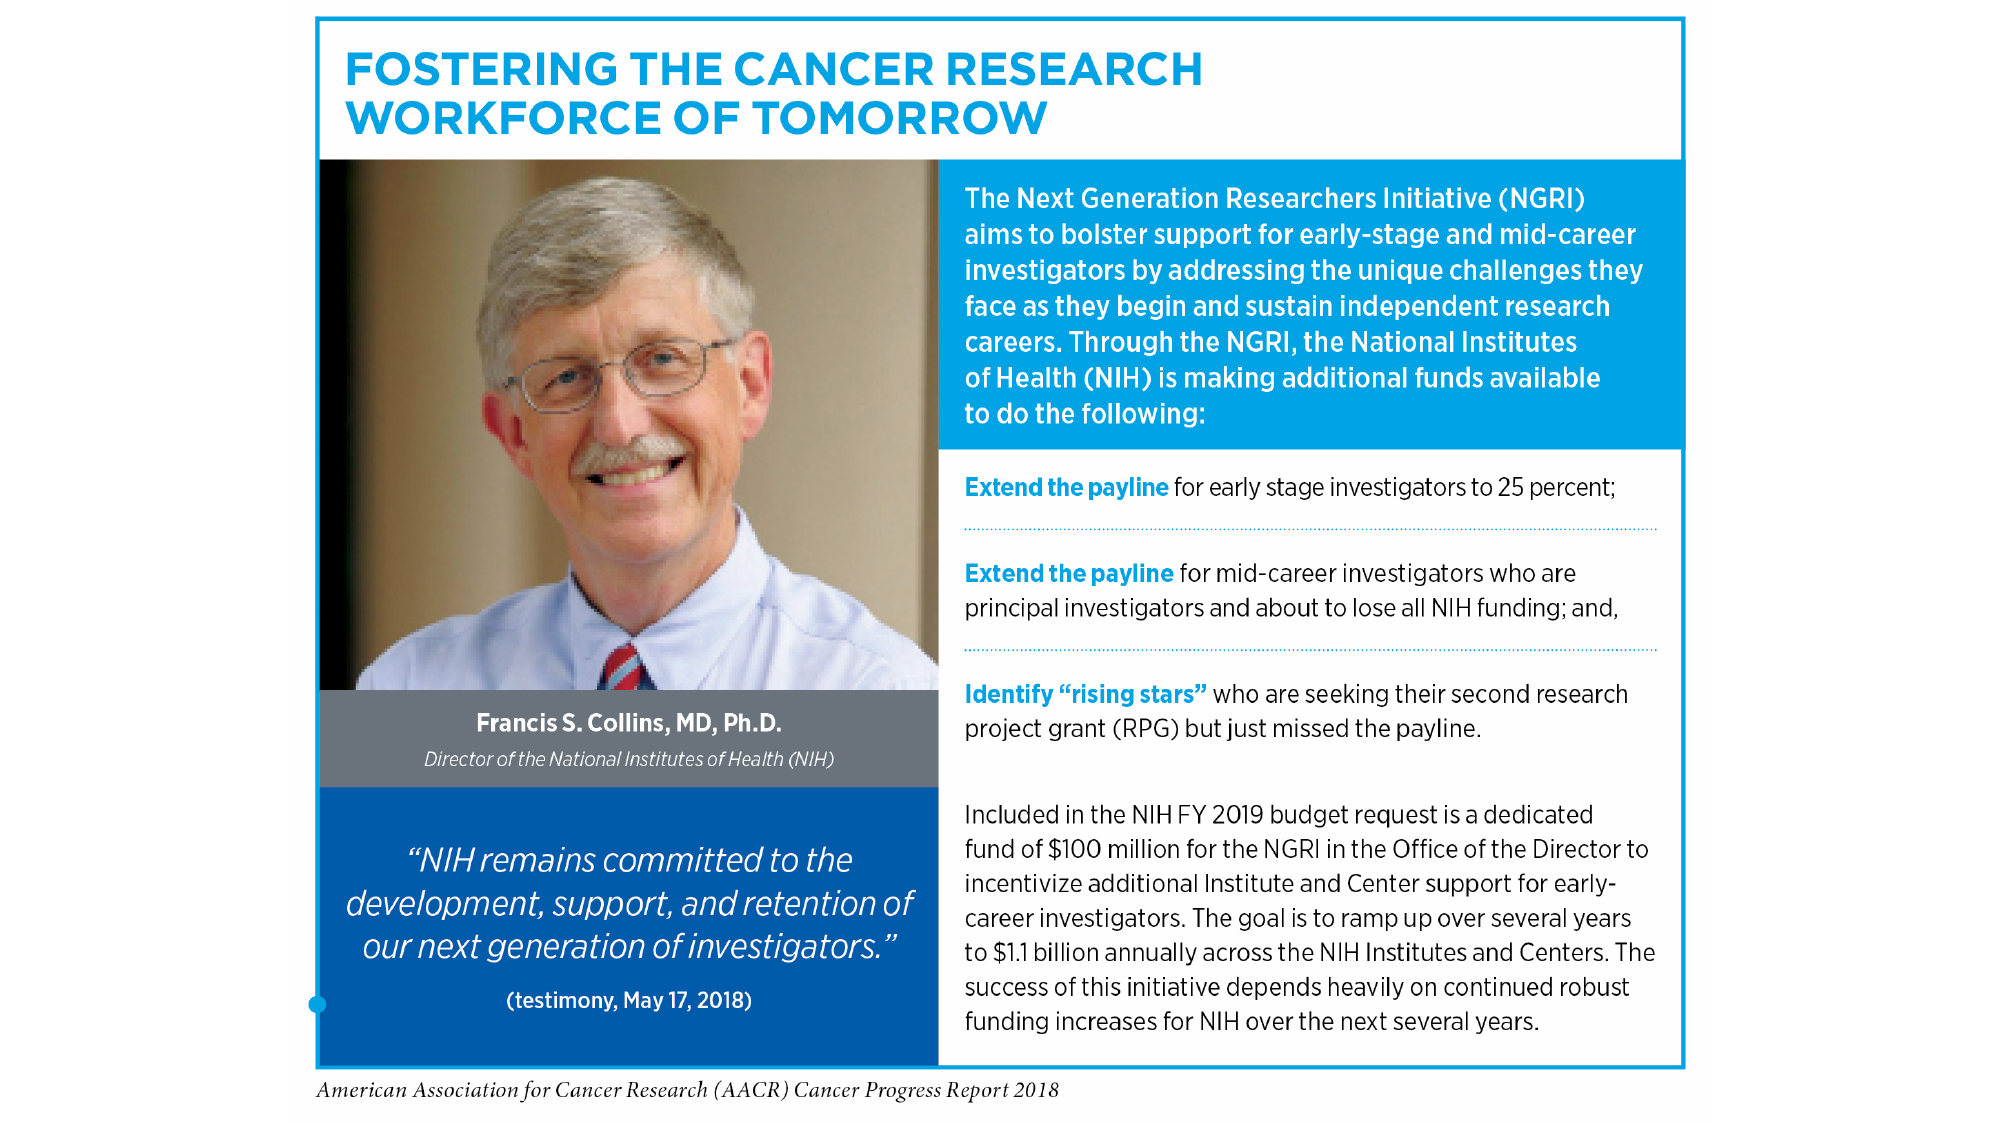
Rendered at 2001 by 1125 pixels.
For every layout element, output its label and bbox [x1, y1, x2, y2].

picture [293, 0, 1707, 1125]
